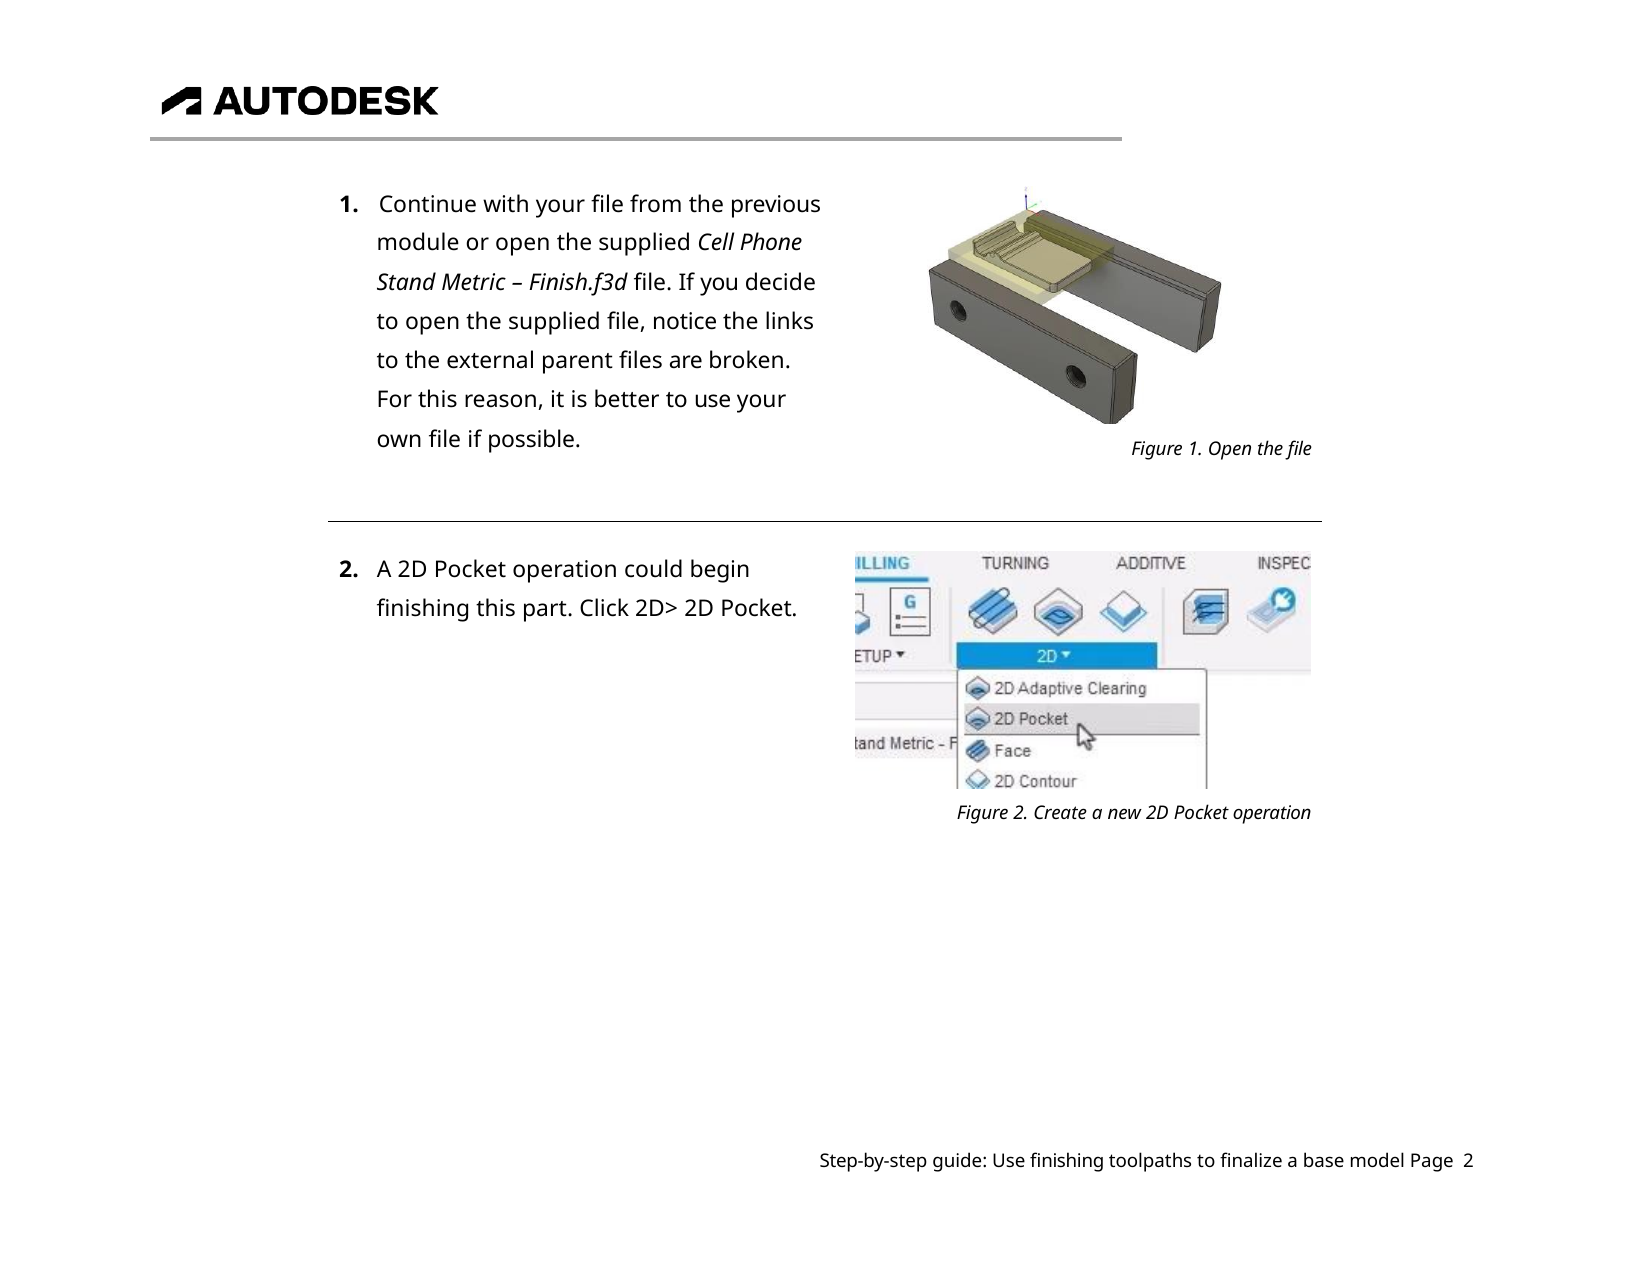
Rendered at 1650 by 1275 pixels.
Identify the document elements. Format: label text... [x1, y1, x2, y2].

table_cell Figure 2. Create a new 2D Pocket operation [839, 522, 1322, 835]
table_cell 2. A 2D Pocket operation could begin finishing this part. Click 2D> 2D Pocket. [328, 522, 839, 835]
picture [854, 551, 1311, 789]
picture [161, 86, 439, 115]
table_header 1. Continue with your file from the previous module or open the supplied Cell Phone Stand Metric – Finish.f3d file. If you decide to open the supplied file, notice the links to the external parent files are broken. For this reason, it is better to use your own file if possible. [328, 187, 839, 521]
table_header Figure 1. Open the file [839, 187, 1322, 521]
picture [926, 186, 1228, 424]
slide_number Step-by-step guide: Use finishing toolpaths to finalize a base model Page 10 [817, 1145, 1509, 1275]
